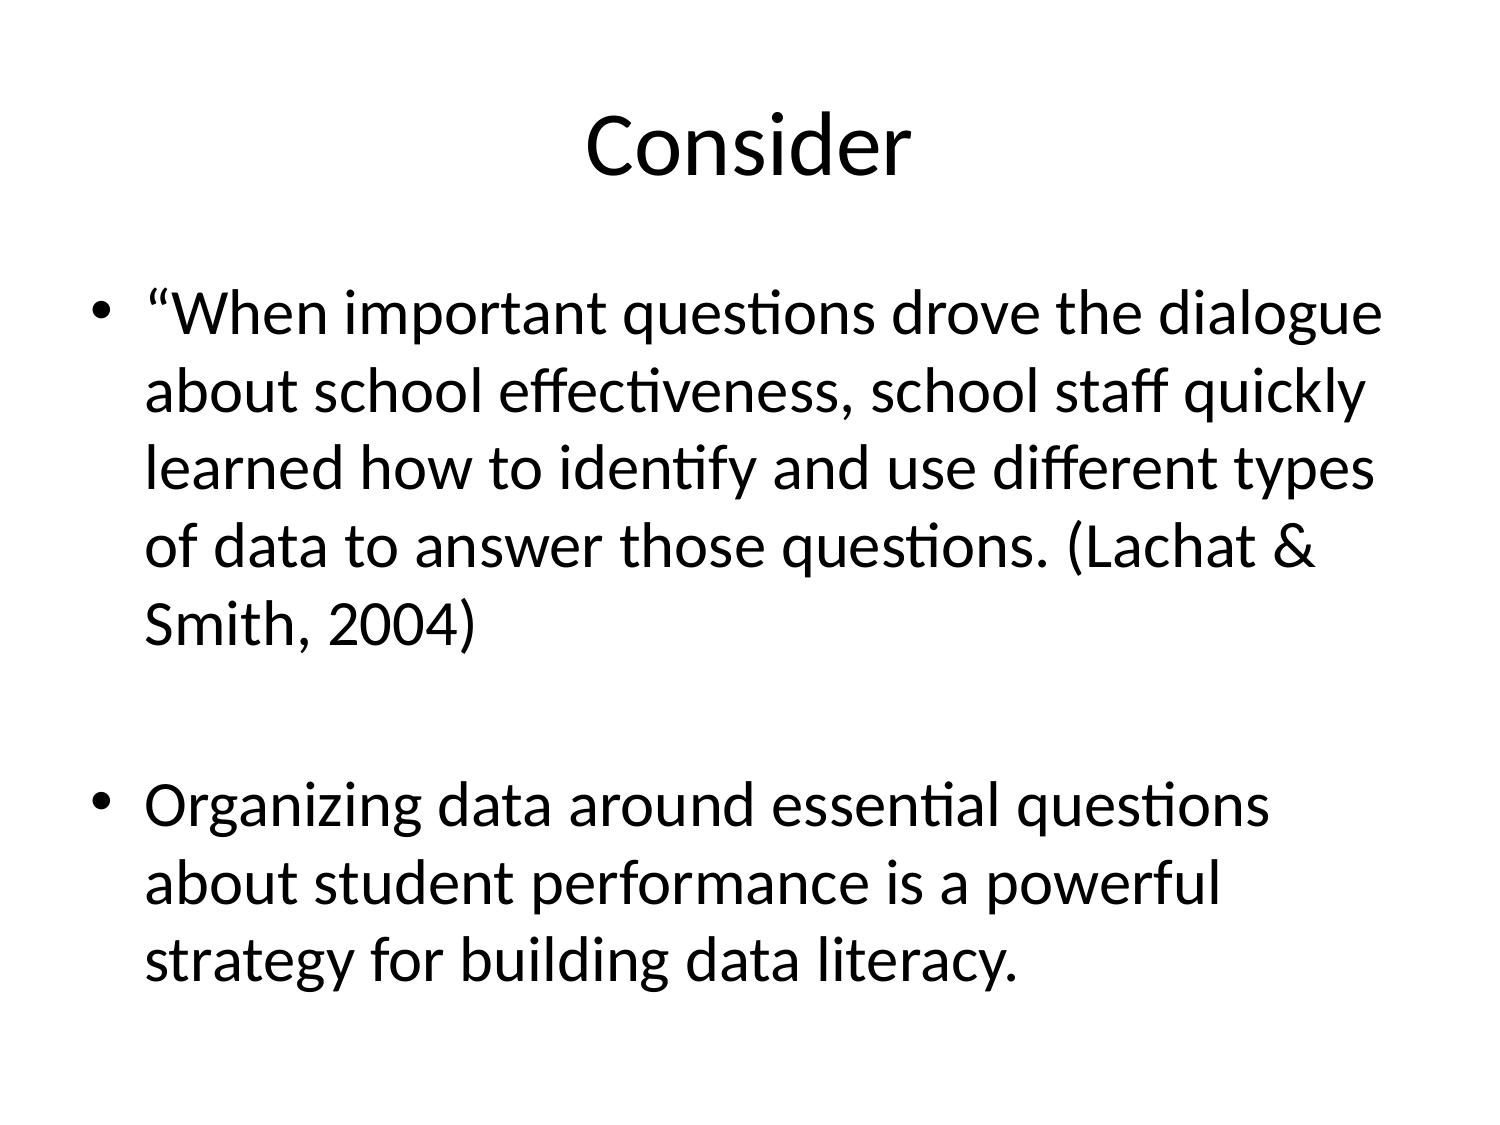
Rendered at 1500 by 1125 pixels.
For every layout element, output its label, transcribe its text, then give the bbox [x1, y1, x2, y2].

list “When important questions drove the dialogue about school effectiveness, school staff quickly learned how to identify and use different types of data to answer those questions. (Lachat & Smith, 2004) Organizing data around essential questions about student performance is a powerful strategy for building data literacy. [75, 262, 1425, 1005]
title Consider [75, 45, 1425, 233]
